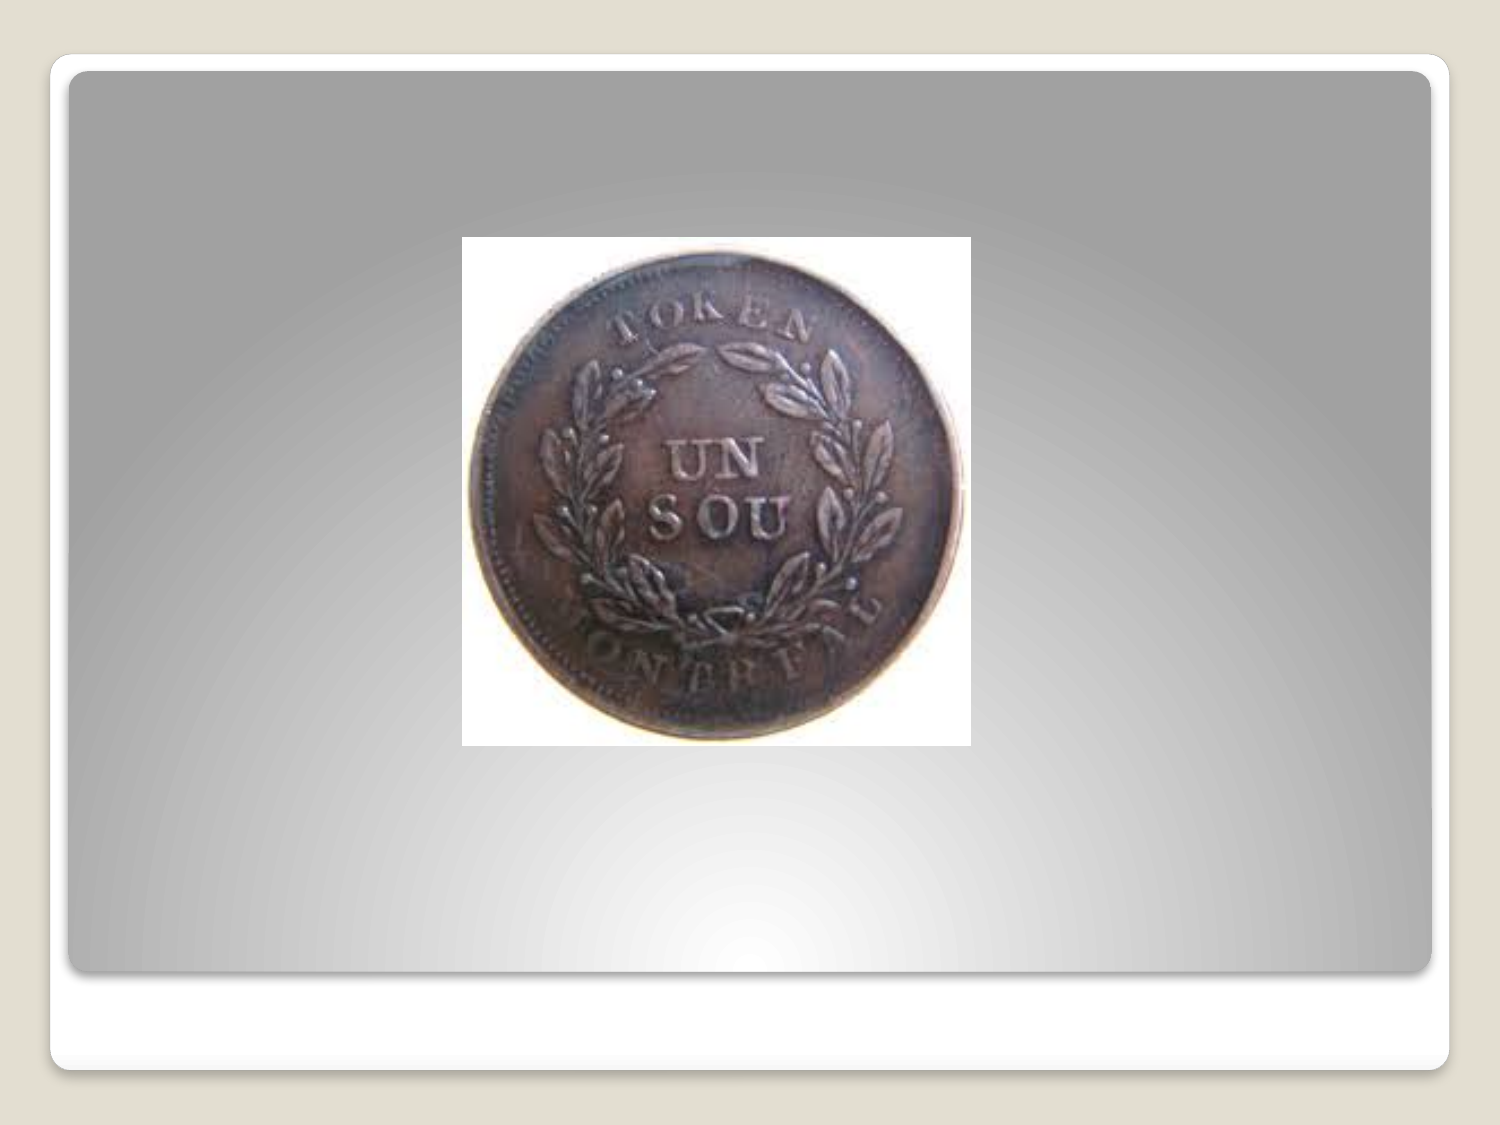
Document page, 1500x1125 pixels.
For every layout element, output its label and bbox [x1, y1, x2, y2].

list [462, 237, 971, 746]
